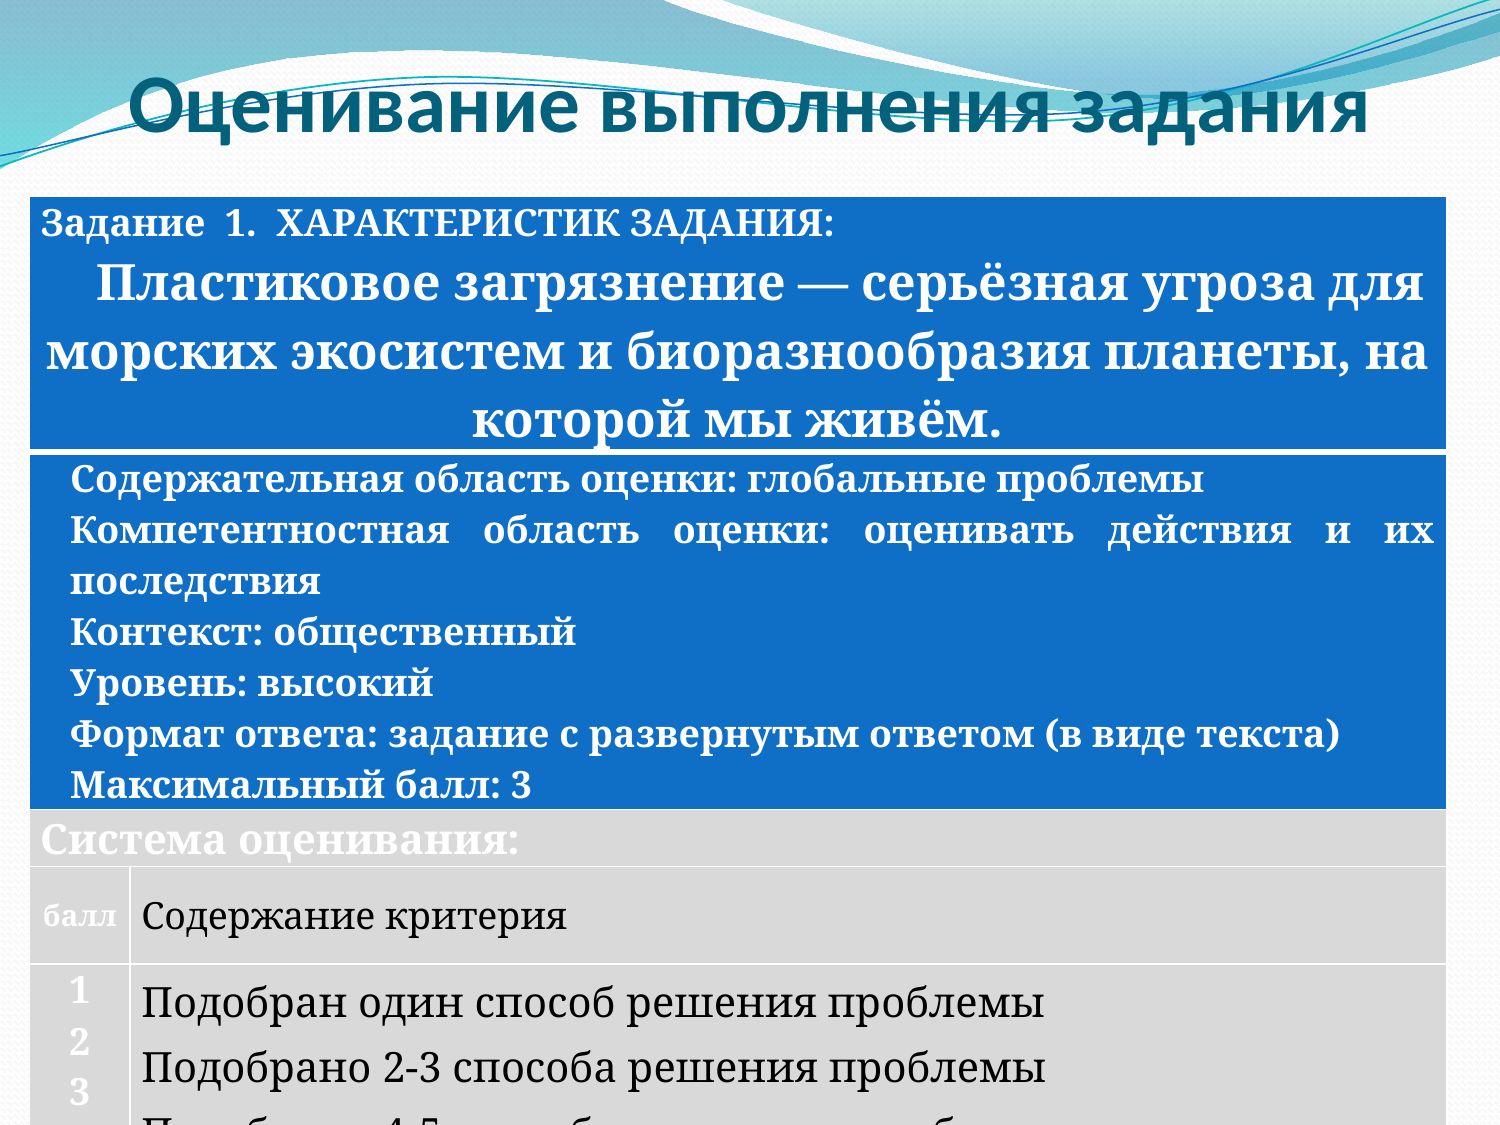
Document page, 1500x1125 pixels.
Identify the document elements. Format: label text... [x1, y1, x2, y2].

table_cell Система оценивания: [30, 810, 1446, 866]
title Оценивание выполнения задания [0, 0, 1500, 149]
table_cell Содержание критерия [131, 867, 1446, 963]
table_cell Подобран один способ решения проблемы Подобрано 2-3 способа решения проблемы Подобрано 4-5 способов решения проблемы [131, 965, 1446, 1125]
table_cell 1 2 3 [30, 965, 129, 1125]
table_header Задание 1. ХАРАКТЕРИСТИК ЗАДАНИЯ: Пластиковое загрязнение — серьёзная угроза для морских экосистем и биоразнообразия планеты, на которой мы живём. [30, 197, 1446, 449]
table_cell Содержательная область оценки: глобальные проблемы Компетентностная область оценки: оценивать действия и их последствия Контекст: общественный Уровень: высокий Формат ответа: задание с развернутым ответом (в виде текста) Максимальный балл: 3 [30, 455, 1446, 809]
table_cell балл [30, 867, 129, 963]
